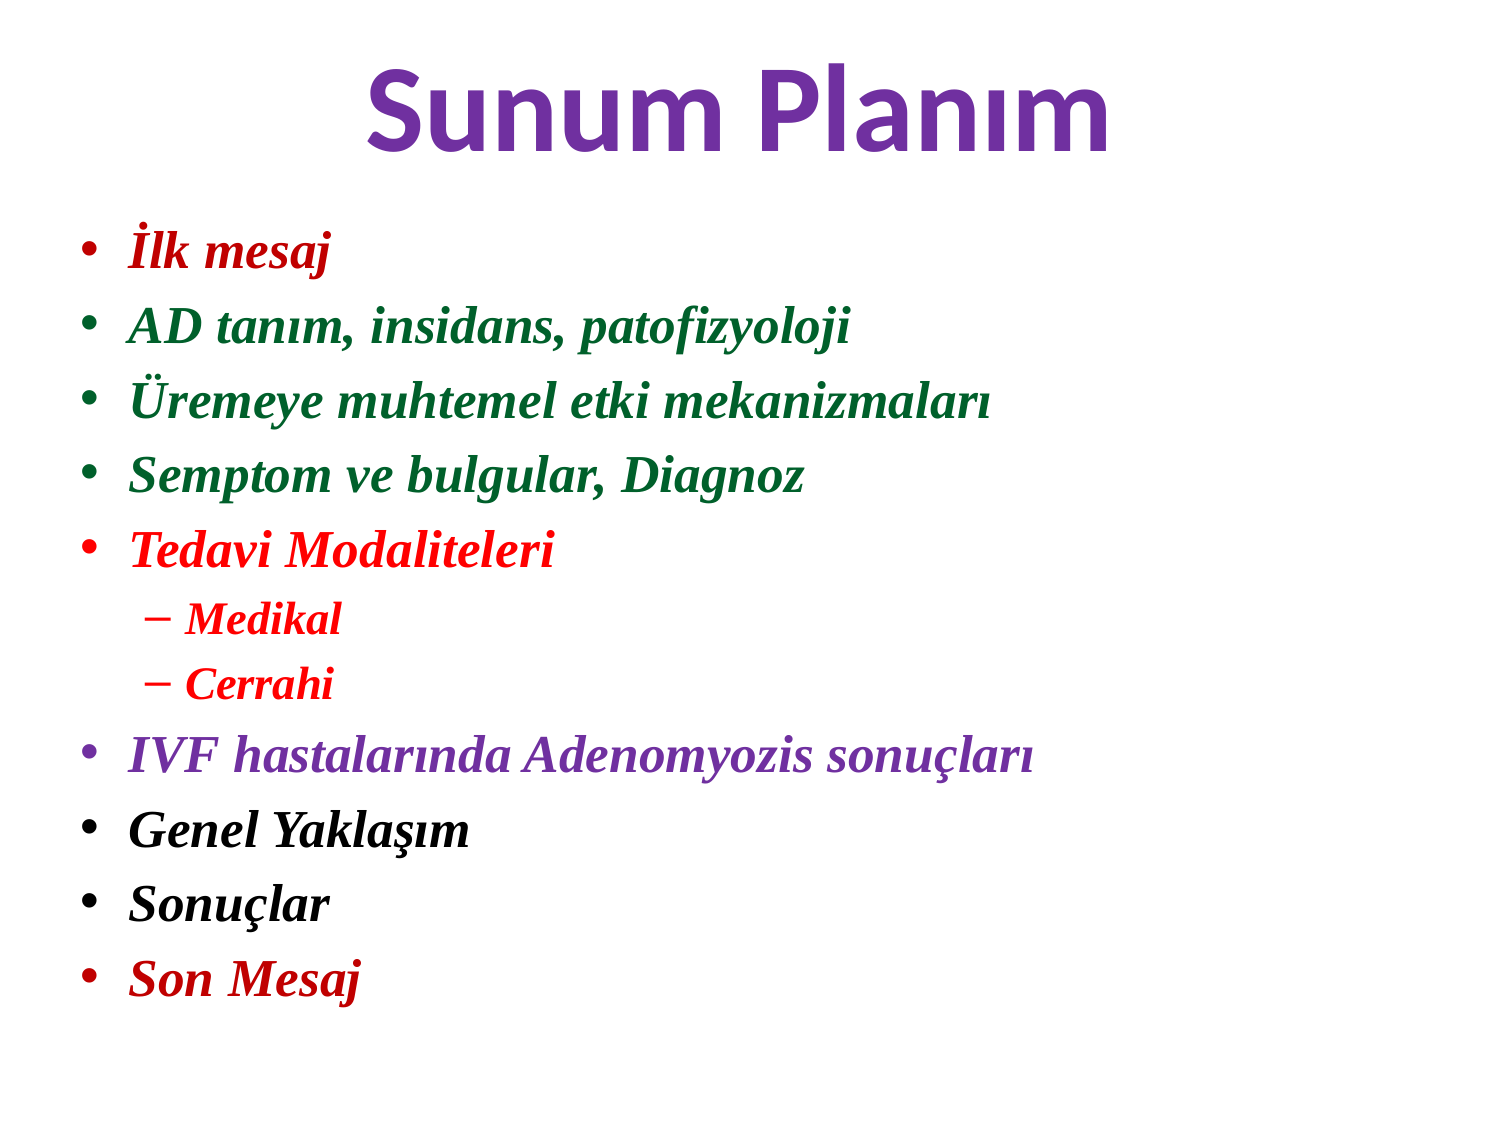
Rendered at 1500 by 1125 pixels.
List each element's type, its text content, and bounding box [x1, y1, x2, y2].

title Sunum Planım [64, 7, 1415, 195]
list İlk mesaj AD tanım, insidans, patofizyoloji Üremeye muhtemel etki mekanizmaları Semptom ve bulgular, Diagnoz Tedavi Modaliteleri Medikal Cerrahi IVF hastalarında Adenomyozis sonuçları Genel Yaklaşım Sonuçlar Son Mesaj [64, 208, 1415, 1024]
